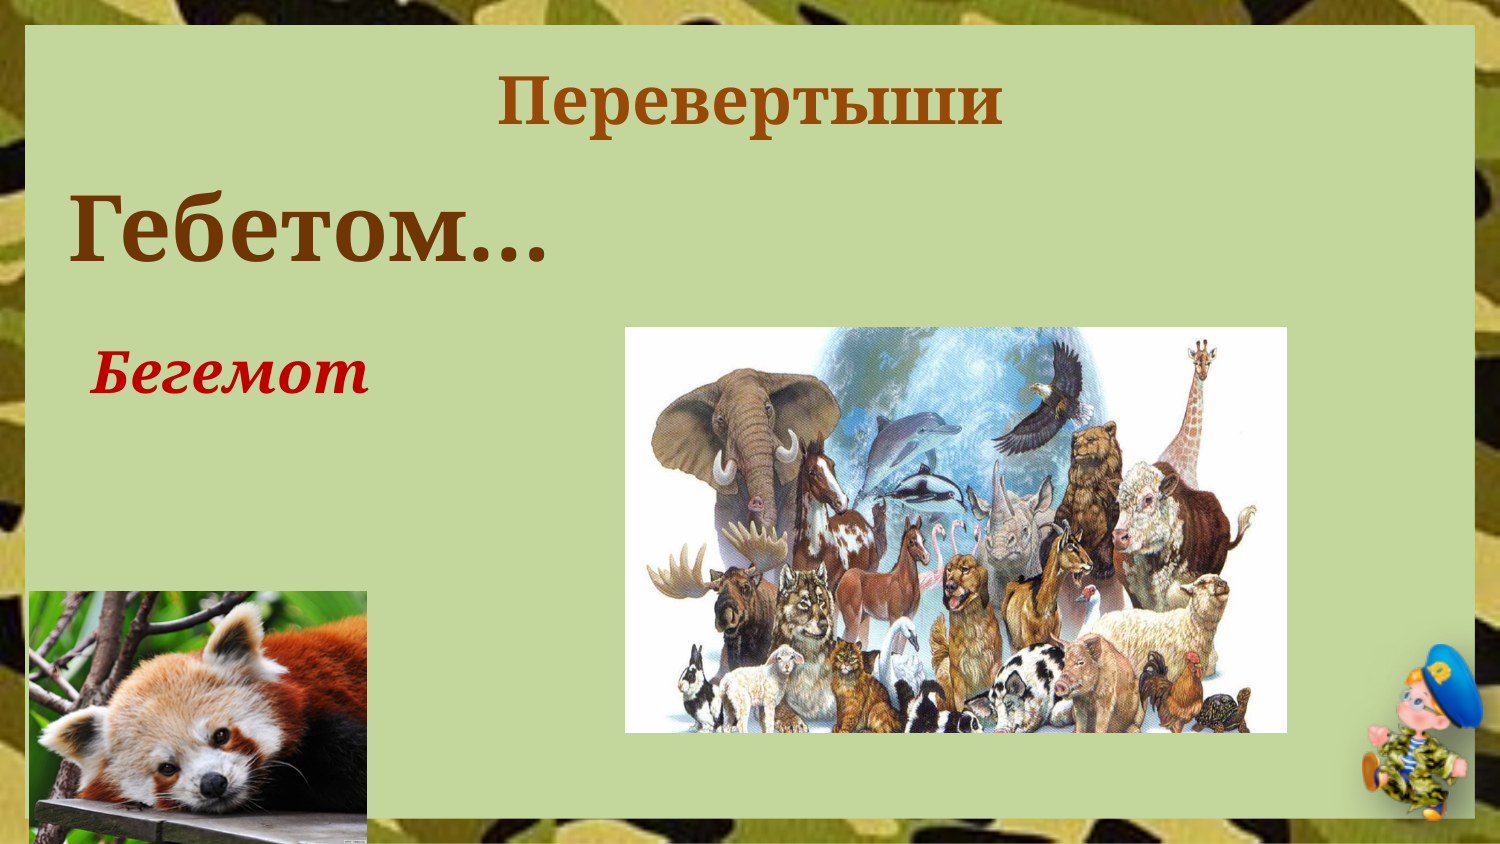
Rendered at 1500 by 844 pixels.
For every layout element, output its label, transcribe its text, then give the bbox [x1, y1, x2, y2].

text_box Гебетом… [53, 161, 939, 287]
picture [0, 0, 1500, 844]
text_box Бегемот [76, 327, 621, 413]
text_box Перевертыши [301, 49, 1200, 145]
